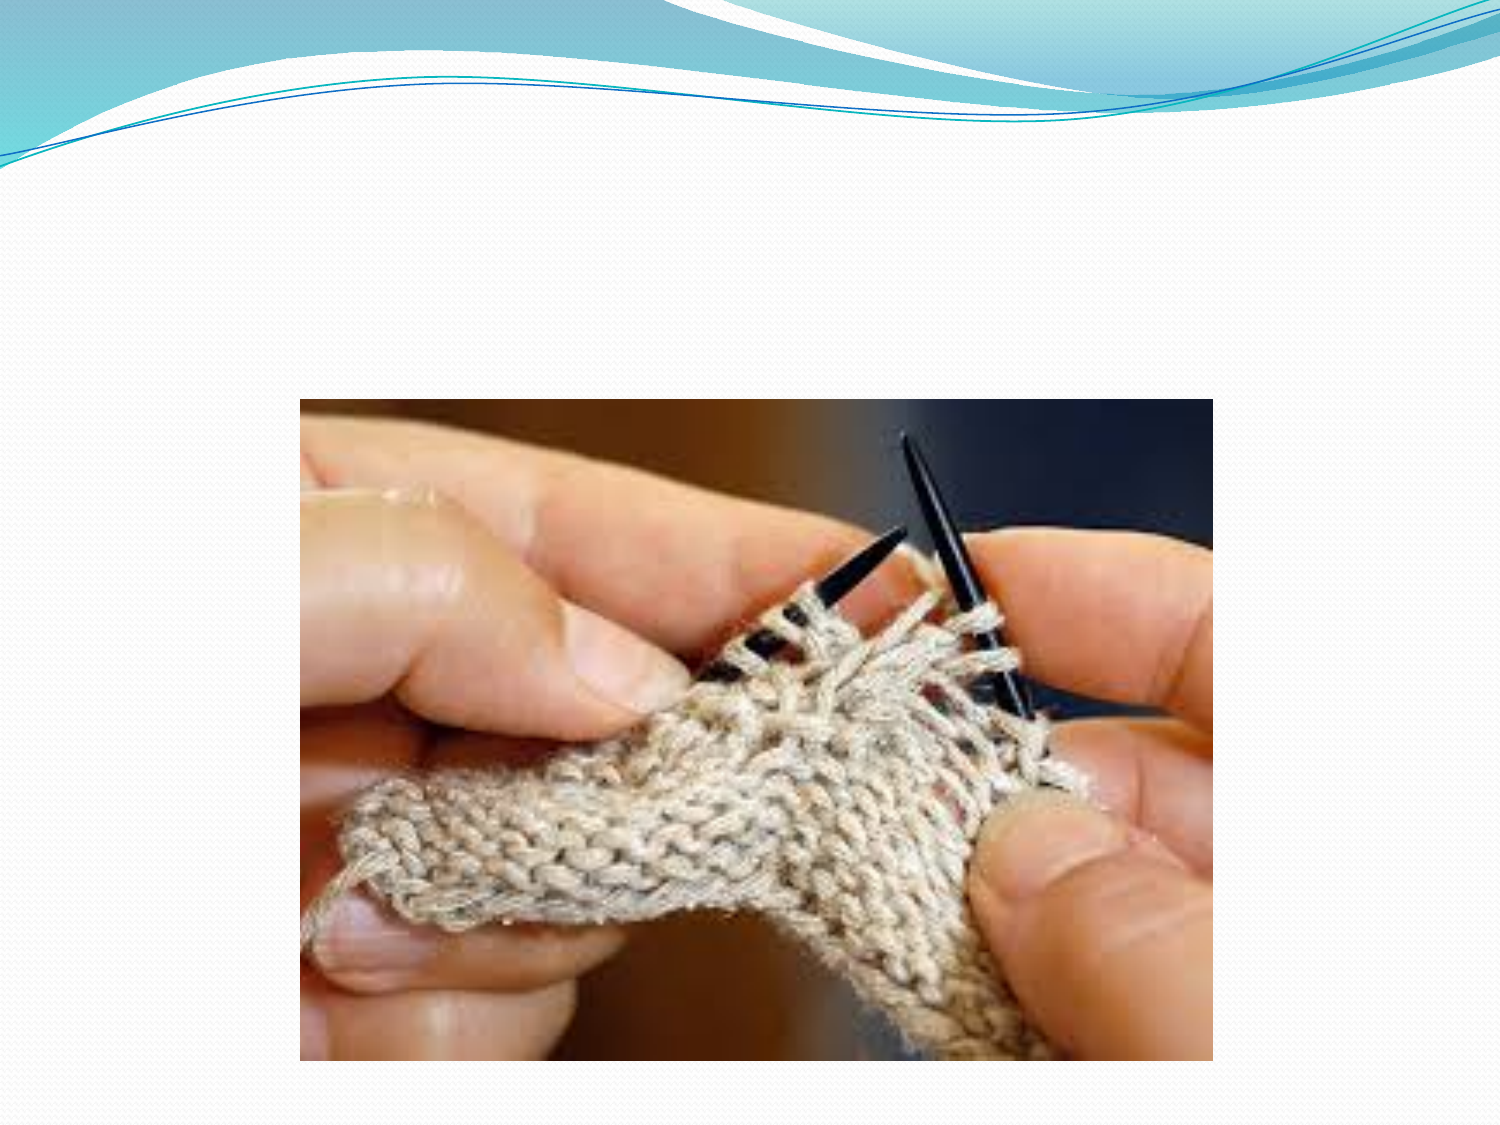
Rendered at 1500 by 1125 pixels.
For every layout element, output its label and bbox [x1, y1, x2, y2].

list [299, 399, 1213, 1061]
